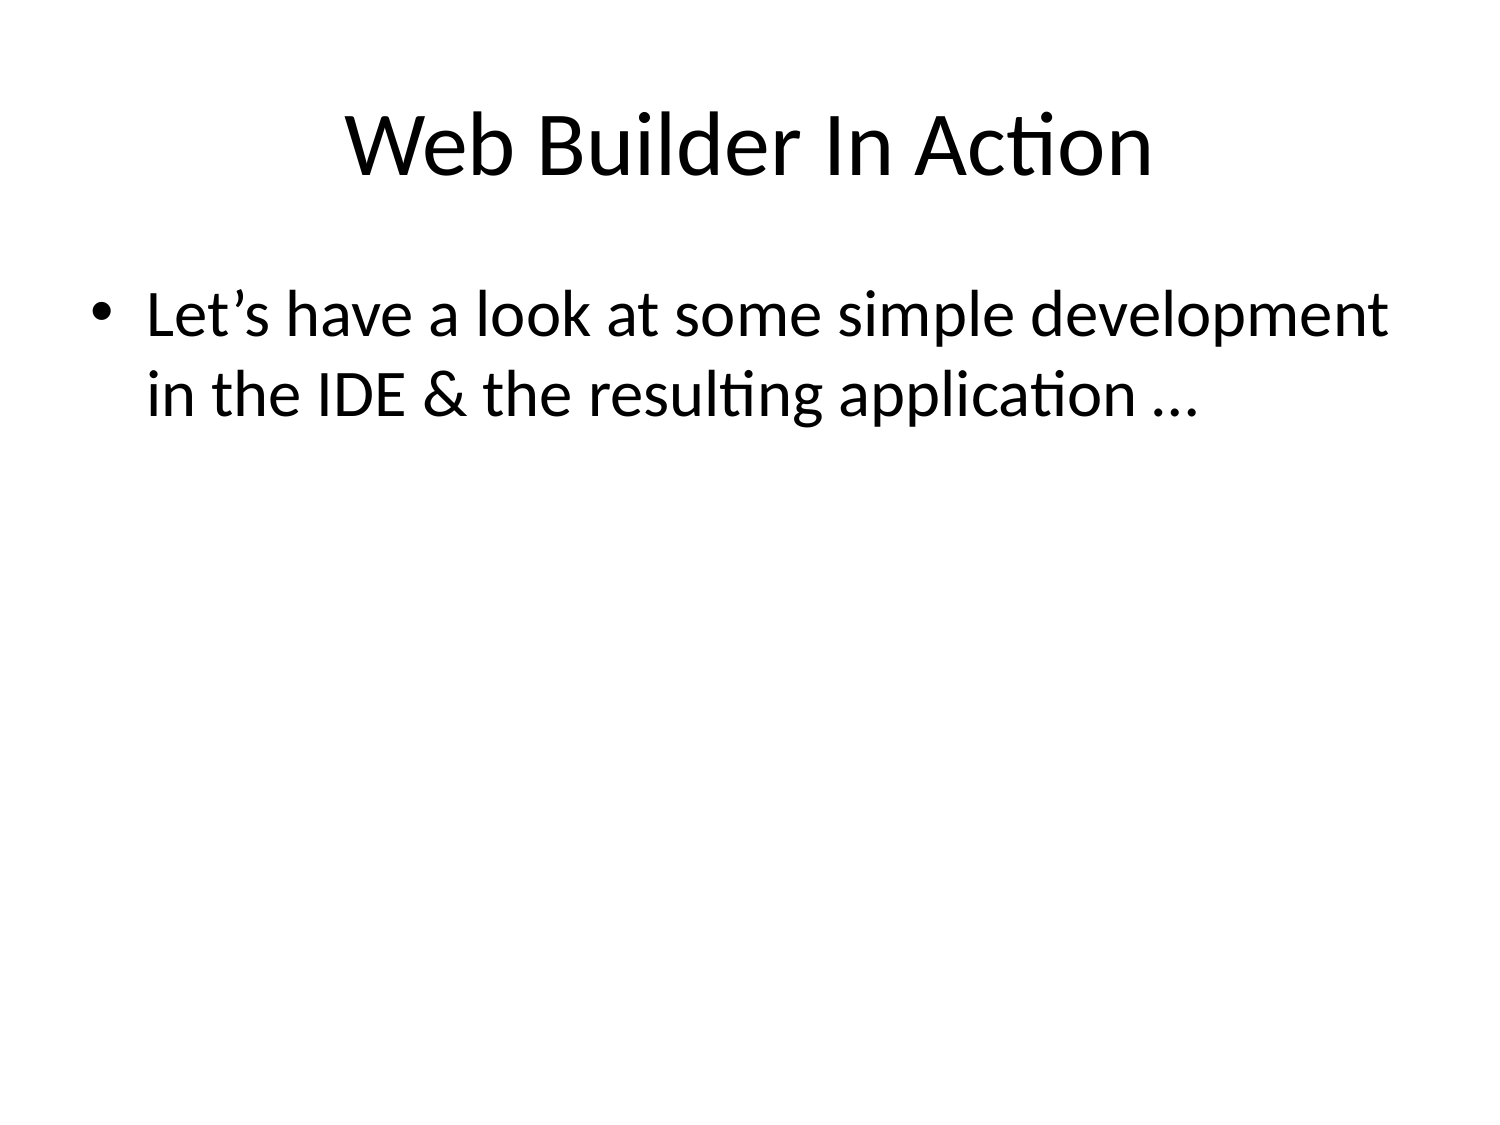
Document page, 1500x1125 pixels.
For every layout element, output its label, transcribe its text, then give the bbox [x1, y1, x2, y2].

list Let’s have a look at some simple development in the IDE & the resulting application … [75, 262, 1425, 1005]
title Web Builder In Action [75, 45, 1425, 233]
